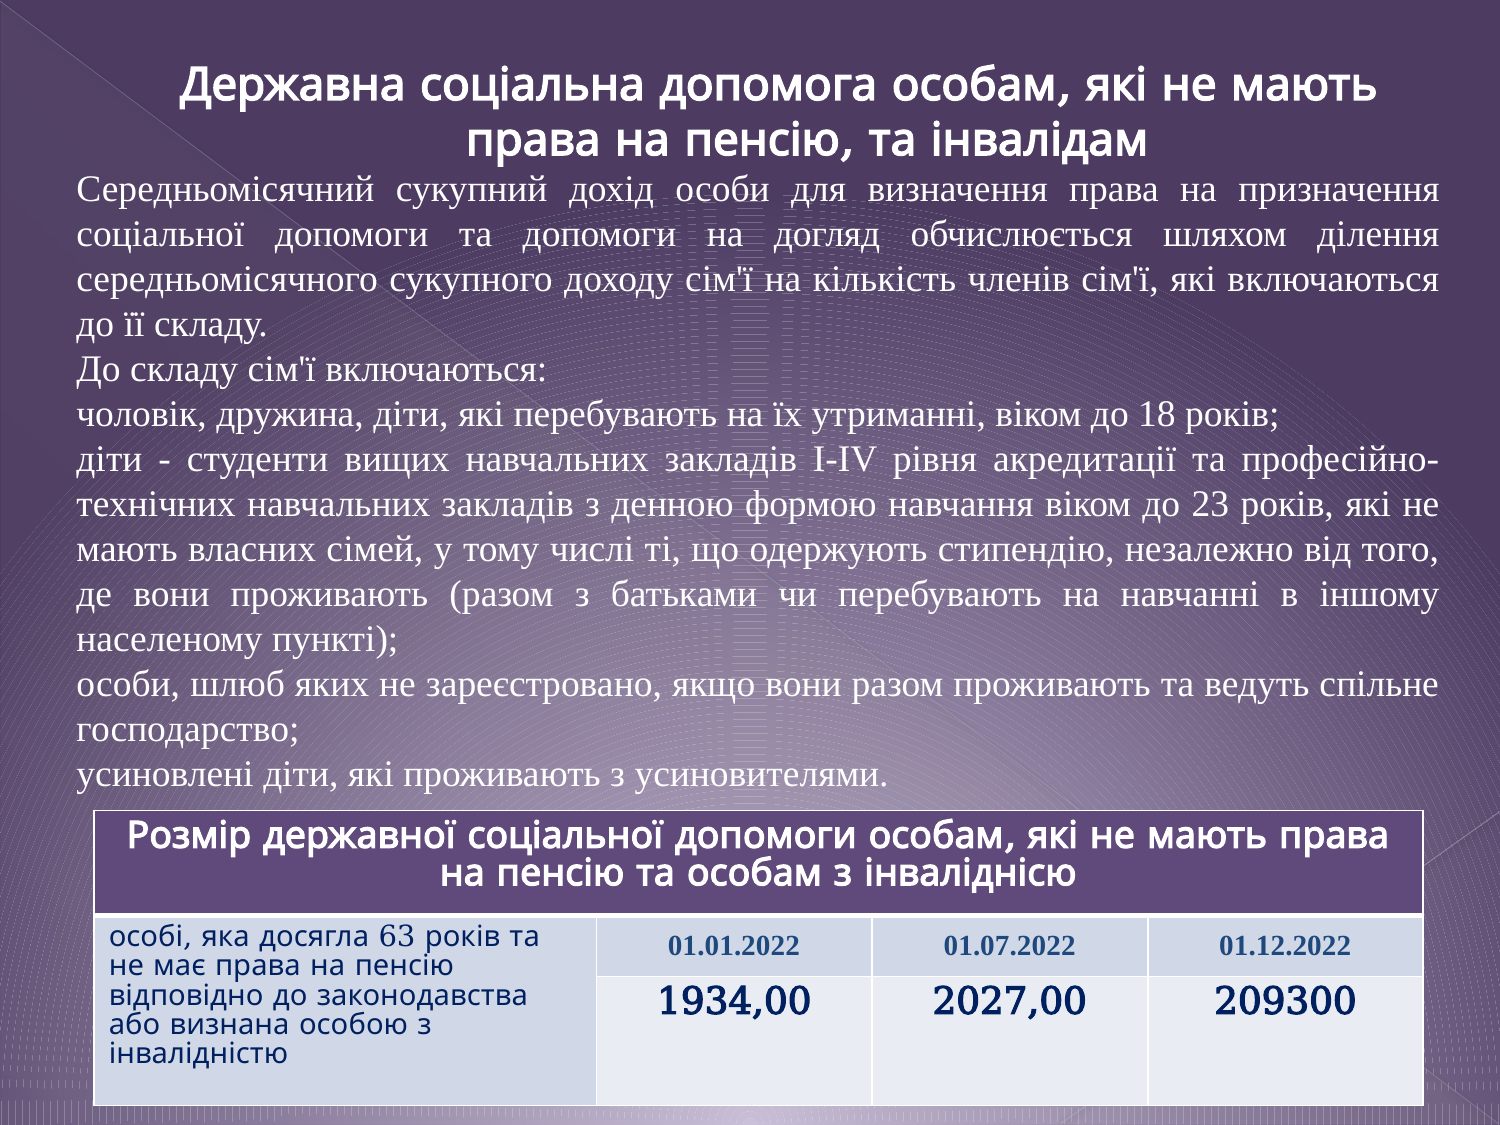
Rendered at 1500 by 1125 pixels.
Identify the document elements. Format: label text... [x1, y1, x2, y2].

table_cell 01.07.2022 [873, 918, 1147, 976]
table_cell 1934,00 [597, 977, 871, 1105]
table_cell 01.12.2022 [1149, 918, 1422, 976]
table_header Розмір державної соціальної допомоги особам, які не мають права на пенсію та особам з інваліднісю [95, 811, 1422, 913]
table_cell 209300 [1149, 977, 1422, 1105]
table_cell особі, яка досягла 63 років та не має права на пенсію відповідно до законодавства або визнана особою з інвалідністю [95, 918, 596, 1105]
text_box Державна соціальна допомога особам, які не мають права на пенсію, та інвалідам [93, 46, 1465, 172]
text_box Середньомісячний сукупний дохід особи для визначення права на призначення соціальної допомоги та допомоги на догляд обчислюється шляхом ділення середньомісячного сукупного доходу сім'ї на кількість членів сім'ї, які включаються до її складу. До складу сім'ї включаються: чоловік, дружина, діти, які перебувають на їх утриманні, віком до 18 років; діти - студенти вищих навчальних закладів I-IV рівня акредитації та професійно-технічних навчальних закладів з денною формою навчання віком до 23 років, які не мають власних сімей, у тому числі ті, що одержують стипендію, незалежно від того, де вони проживають (разом з батьками чи перебувають на навчанні в іншому населеному пункті); особи, шлюб яких не зареєстровано, якщо вони разом проживають та ведуть спільне господарство; усиновлені діти, які проживають з усиновителями. [61, 156, 1456, 802]
table_cell 01.01.2022 [597, 918, 871, 976]
table_cell 2027,00 [873, 977, 1147, 1105]
